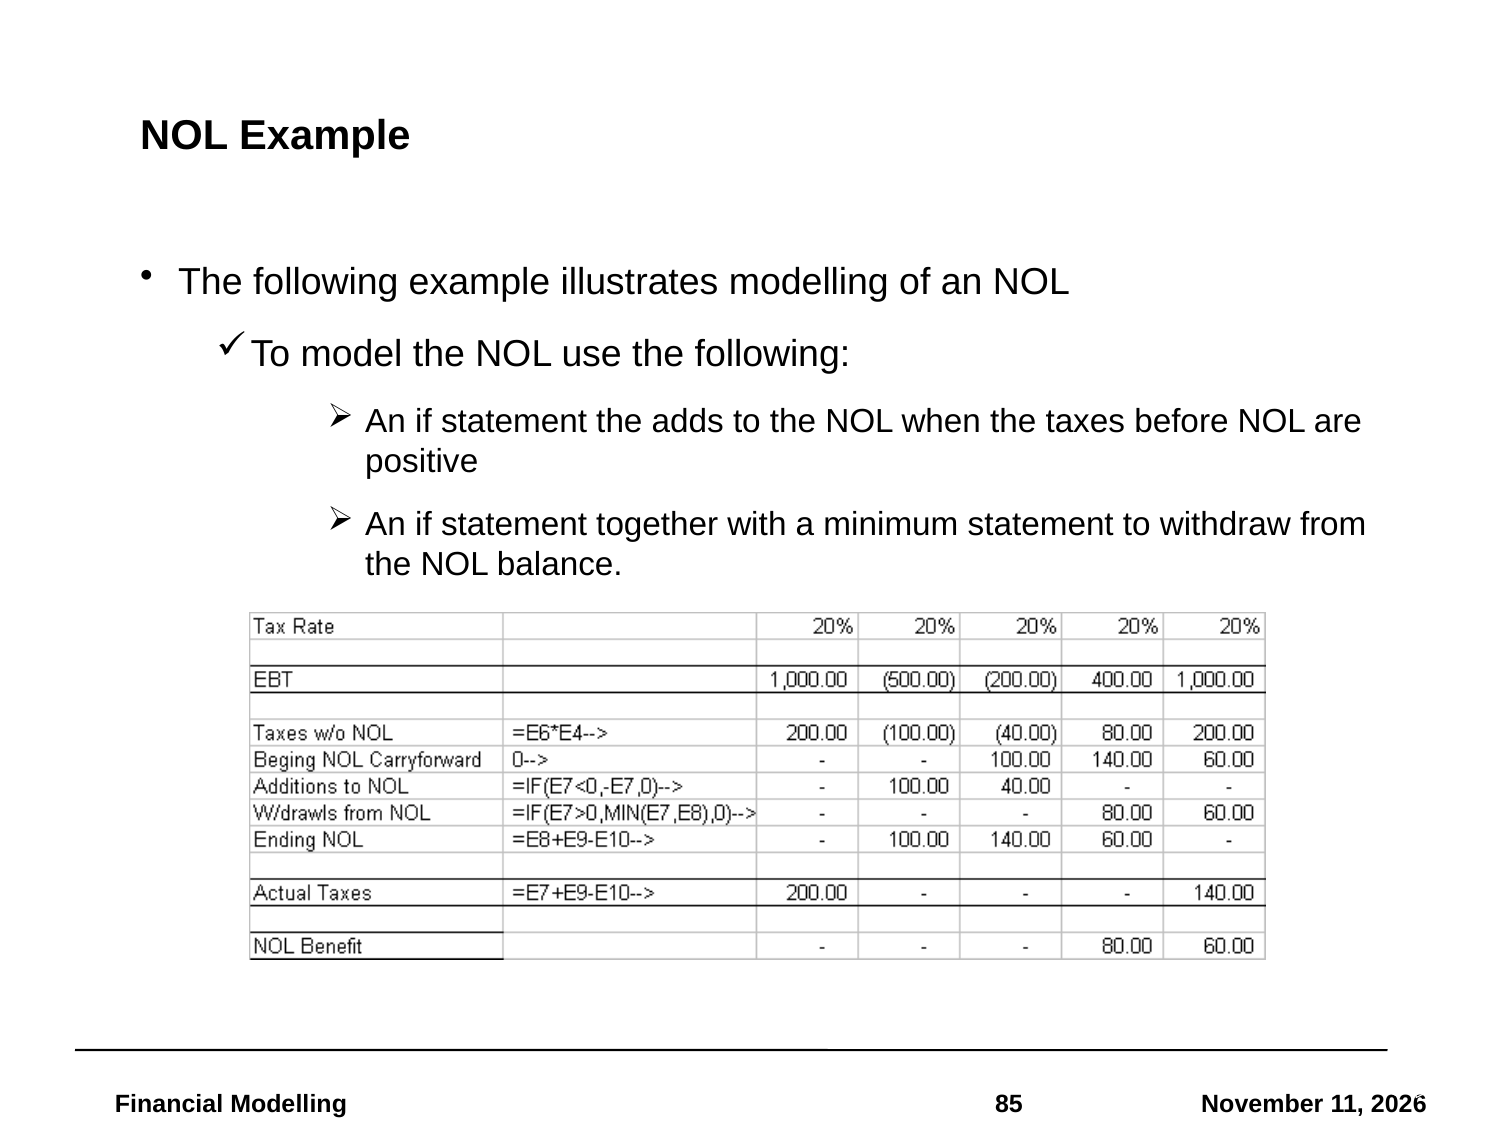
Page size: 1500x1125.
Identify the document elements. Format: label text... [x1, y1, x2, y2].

title NOL Example [124, 99, 1413, 226]
list The following example illustrates modelling of an NOL To model the NOL use the following: An if statement the adds to the NOL when the taxes before NOL are positive An if statement together with a minimum statement to withdraw from the NOL balance. [124, 249, 1413, 1001]
picture [249, 612, 1266, 960]
